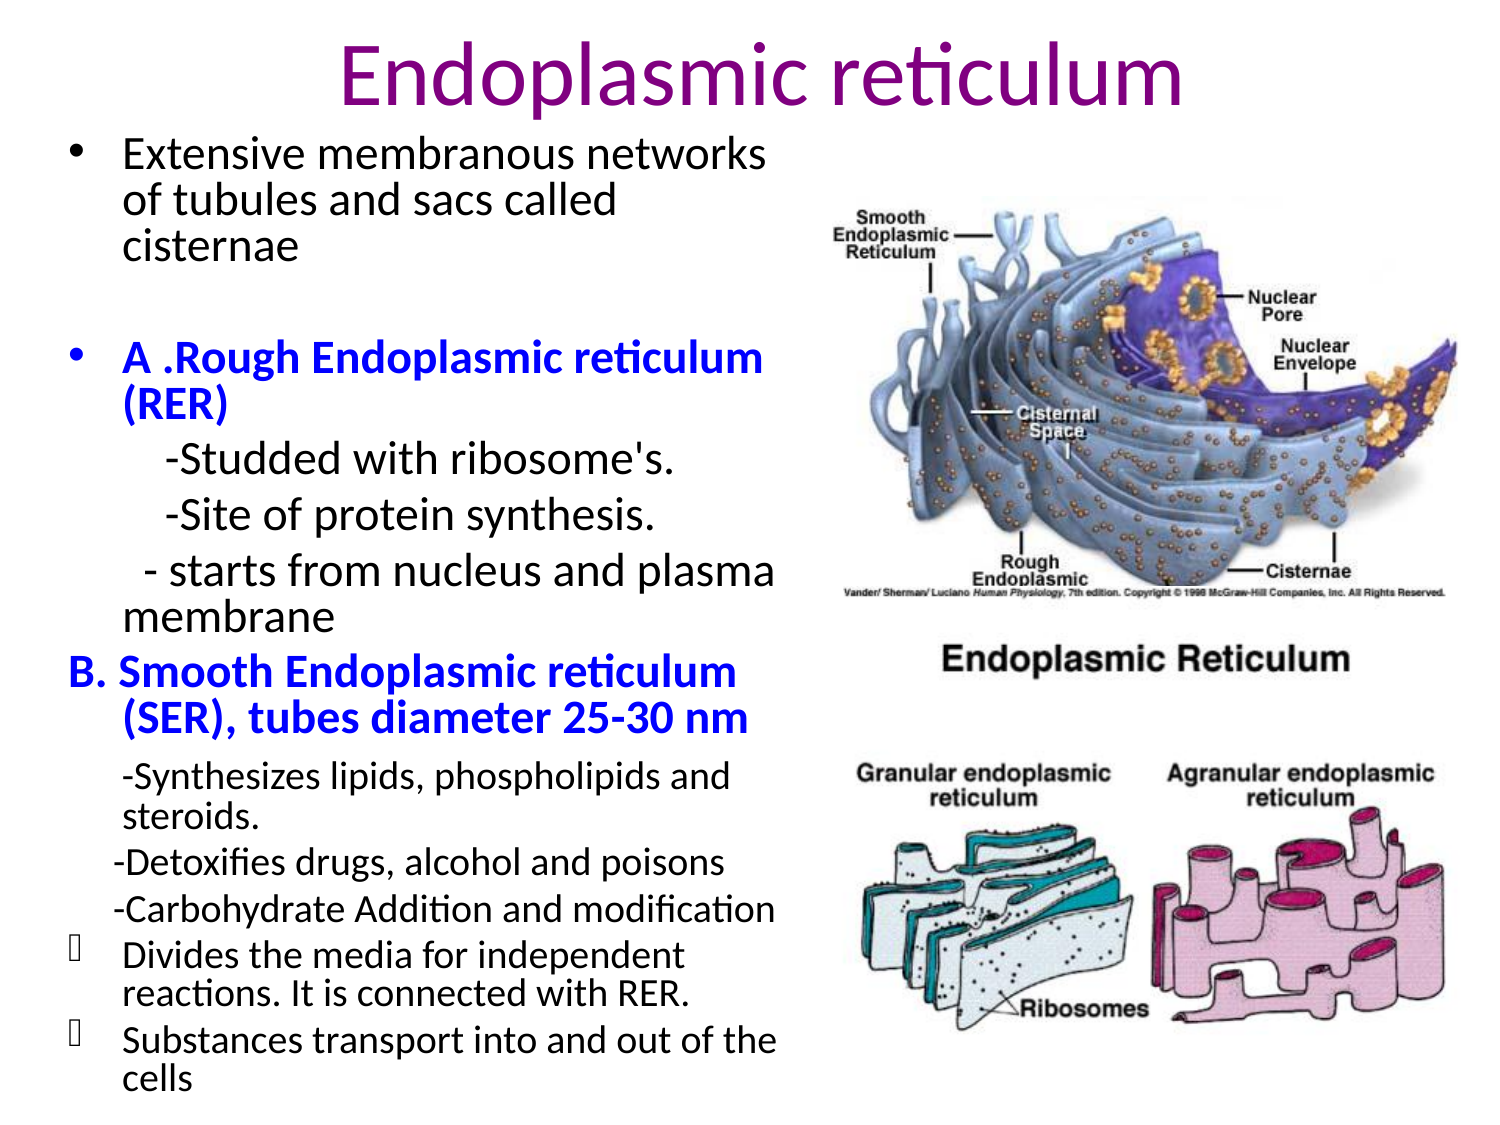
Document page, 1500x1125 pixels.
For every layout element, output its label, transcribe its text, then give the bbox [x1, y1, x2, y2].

picture [820, 196, 1465, 1083]
title Endoplasmic reticulum [75, 0, 1451, 138]
list Extensive membranous networks of tubules and sacs called cisternae A .Rough Endoplasmic reticulum (RER) -Studded with ribosome's. -Site of protein synthesis. - starts from nucleus and plasma membrane B. Smooth Endoplasmic reticulum (SER), tubes diameter 25-30 nm -Synthesizes lipids, phospholipids and steroids. -Detoxifies drugs, alcohol and poisons -Carbohydrate Addition and modification Divides the media for independent reactions. It is connected with RER. Substances transport into and out of the cells [53, 125, 798, 1125]
